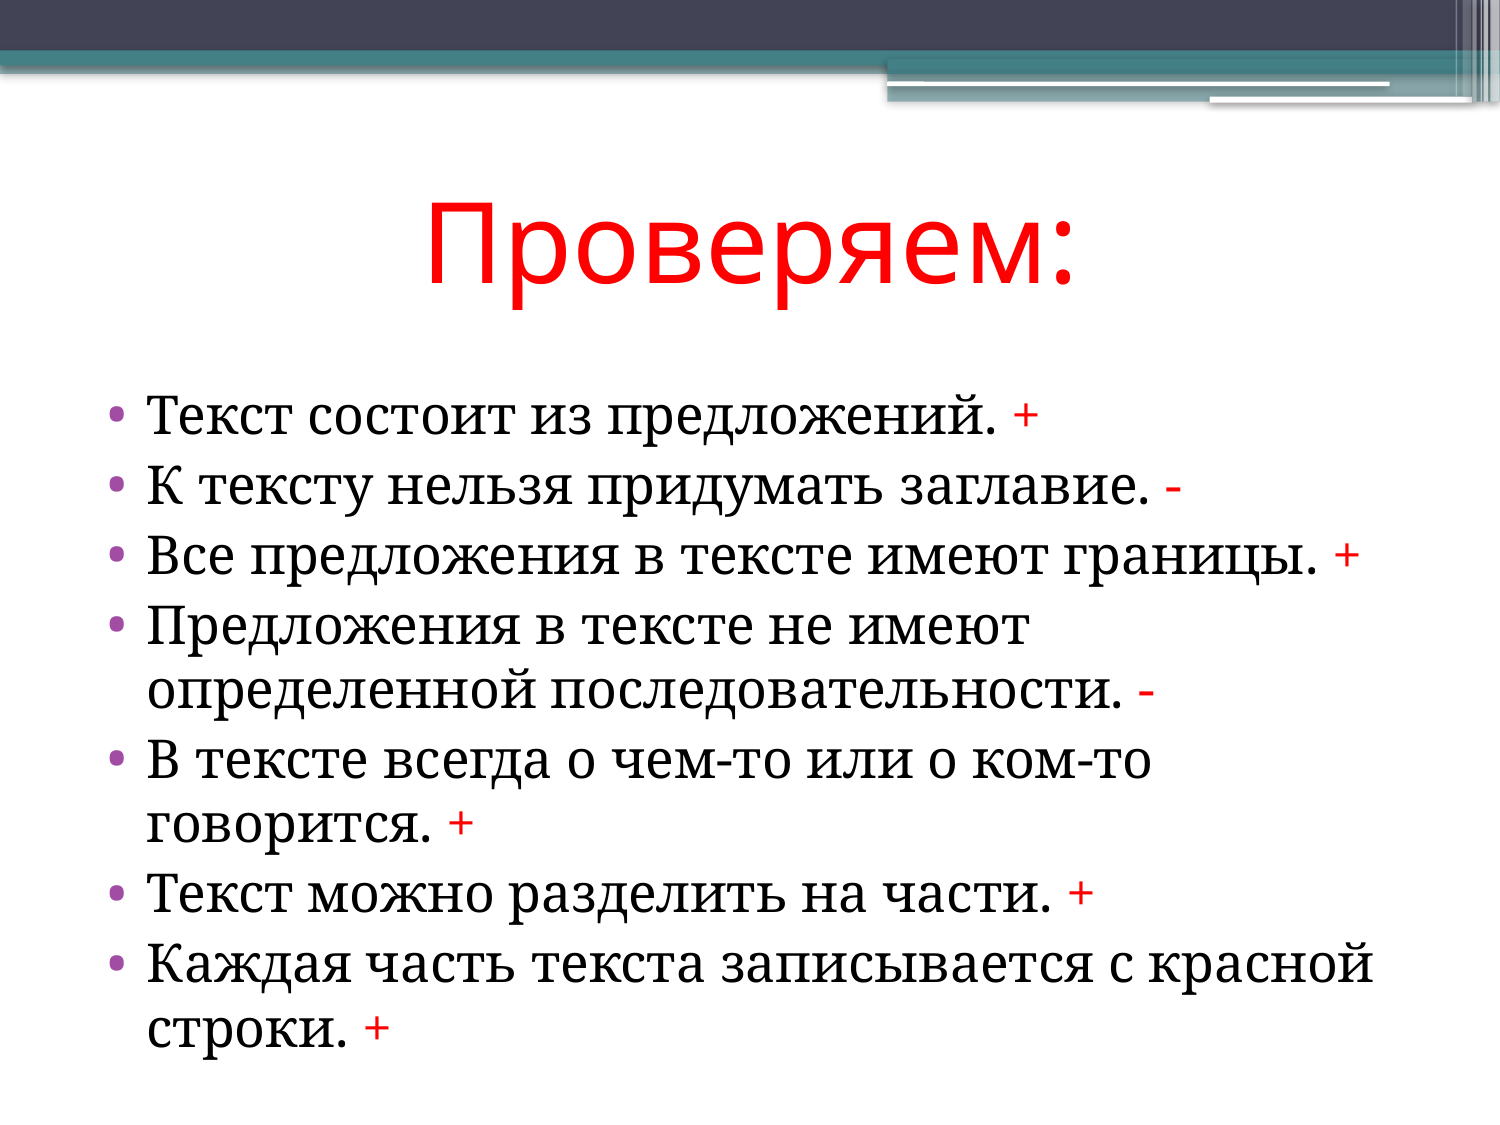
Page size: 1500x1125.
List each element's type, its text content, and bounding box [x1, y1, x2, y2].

list Текст состоит из предложений. + К тексту нельзя придумать заглавие. - Все предложения в тексте имеют границы. + Предложения в тексте не имеют определенной последовательности. - В тексте всегда о чем-то или о ком-то говорится. + Текст можно разделить на части. + Каждая часть текста записывается с красной строки. + [76, 373, 1414, 1079]
title Проверяем: [75, 113, 1425, 363]
